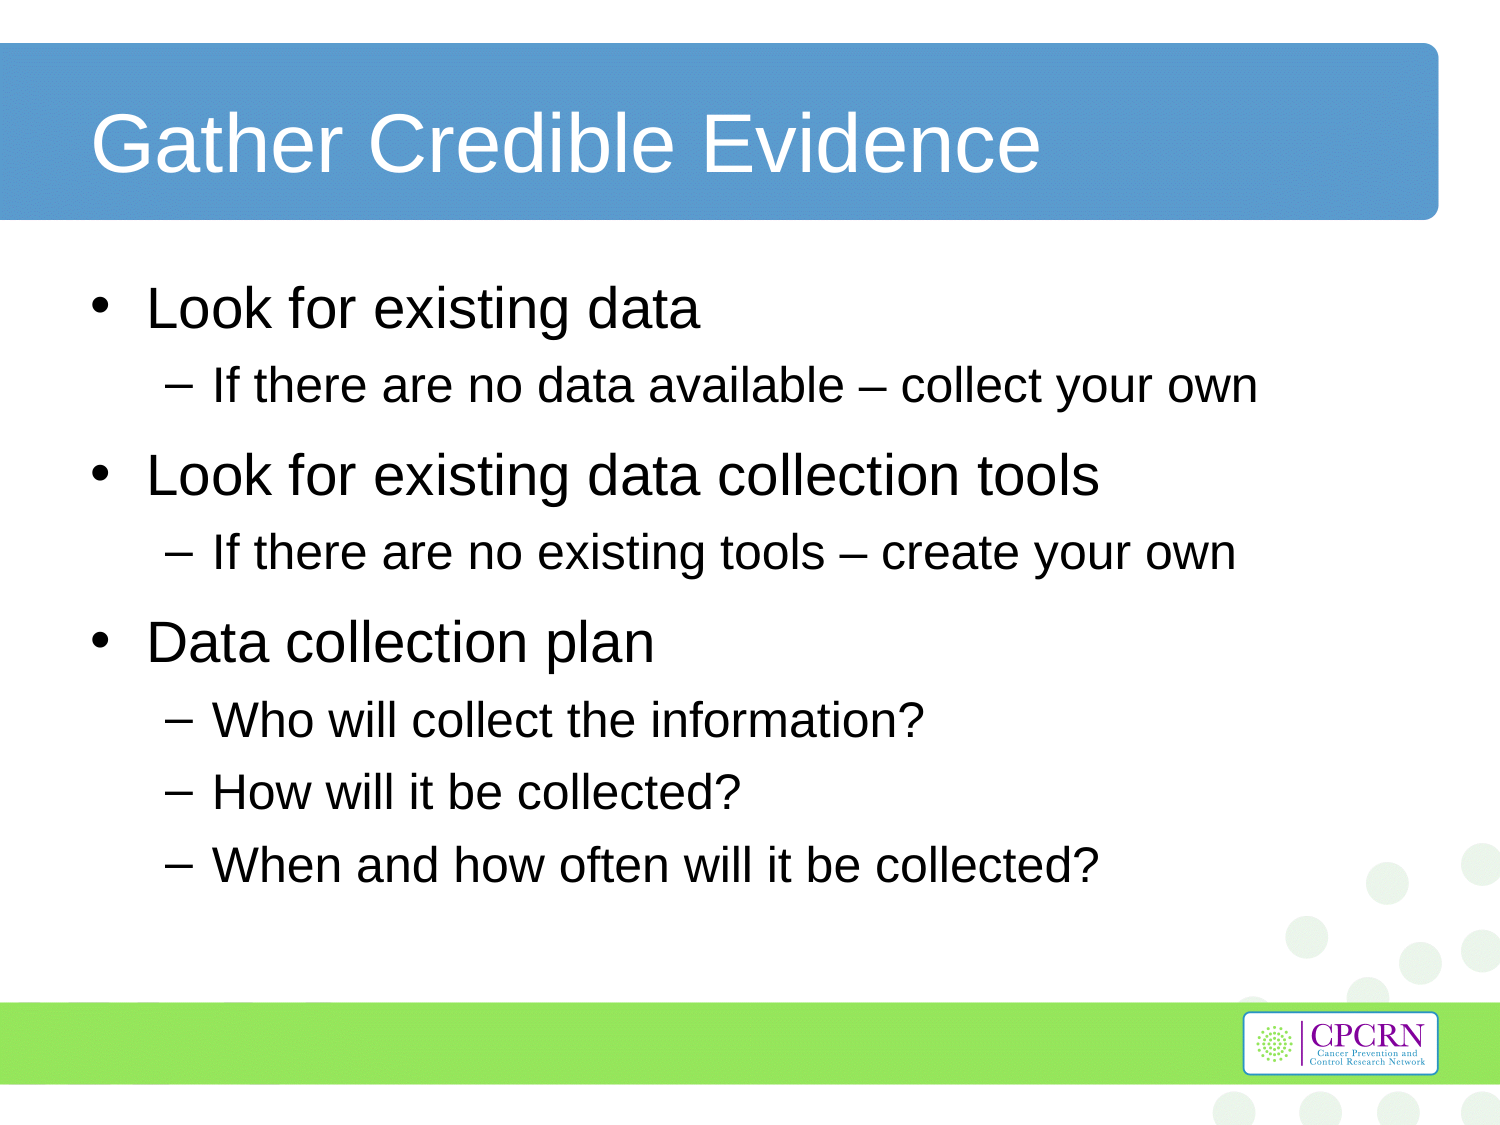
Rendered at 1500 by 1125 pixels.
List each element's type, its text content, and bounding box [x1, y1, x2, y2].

title Gather Credible Evidence [75, 45, 1500, 233]
list Look for existing data If there are no data available – collect your own Look for existing data collection tools If there are no existing tools – create your own Data collection plan Who will collect the information? How will it be collected? When and how often will it be collected? [75, 262, 1425, 1005]
picture [0, 0, 1500, 1125]
